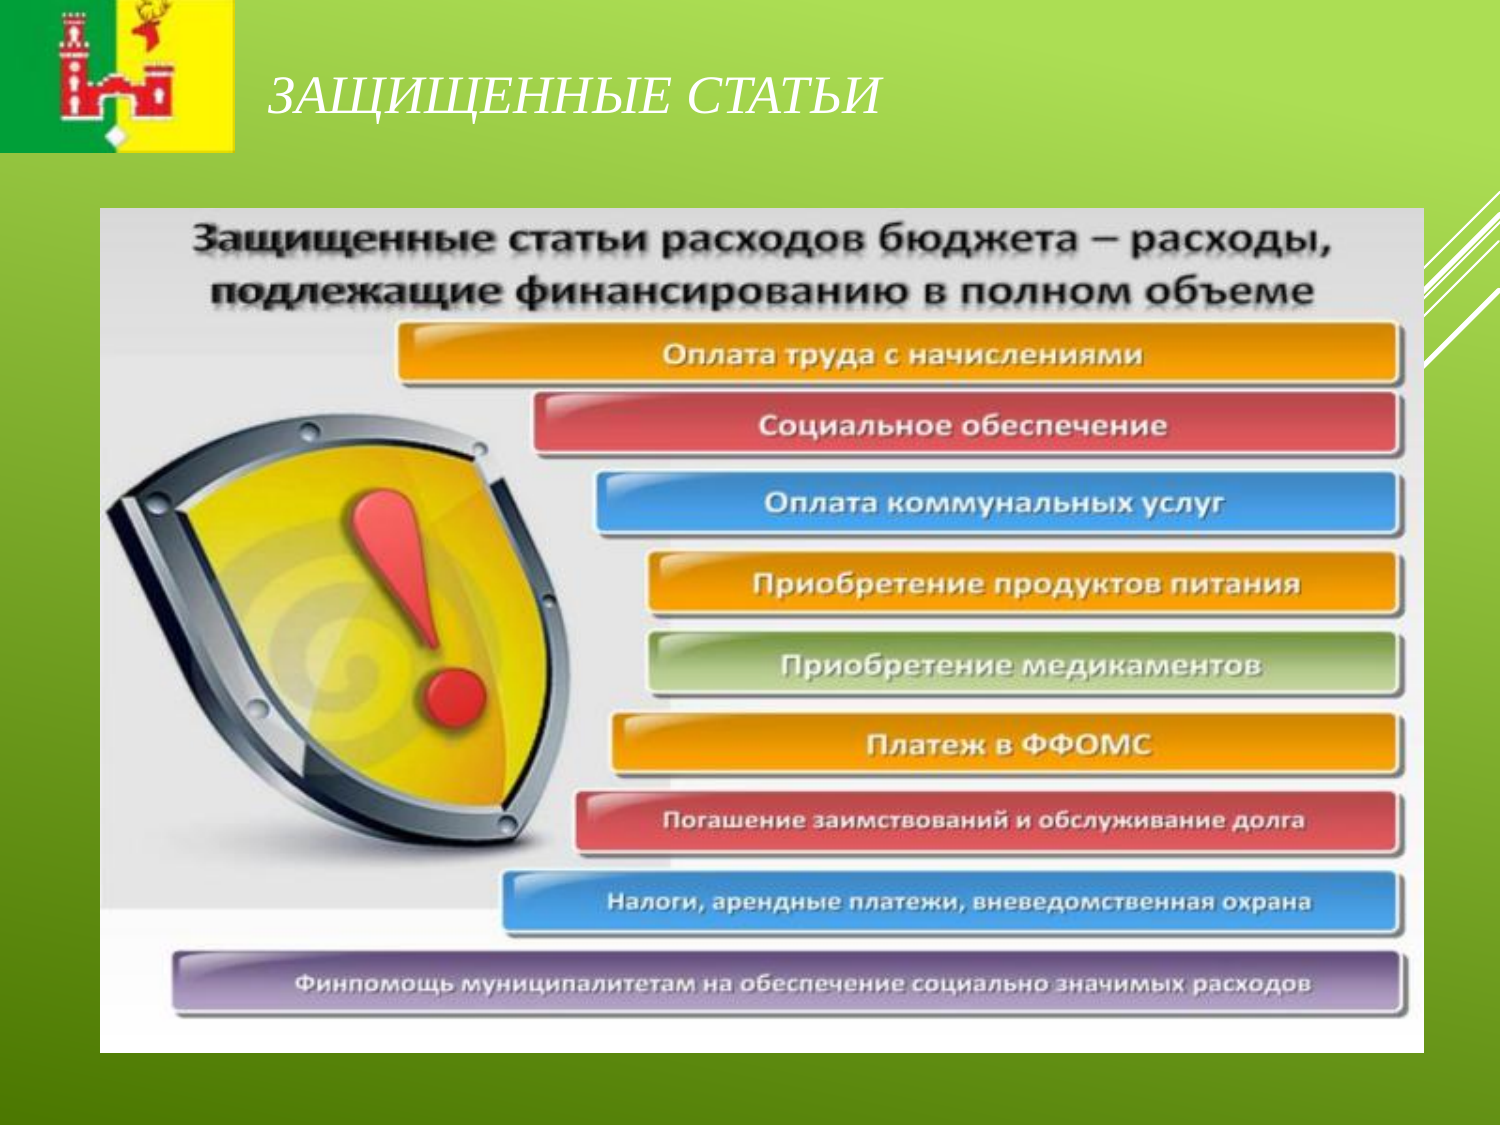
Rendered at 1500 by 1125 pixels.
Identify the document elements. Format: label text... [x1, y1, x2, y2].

text_box ЗАЩИЩЕННЫЕ СТАТЬИ [253, 8, 1424, 175]
picture [0, 0, 235, 153]
picture [100, 207, 1424, 1053]
